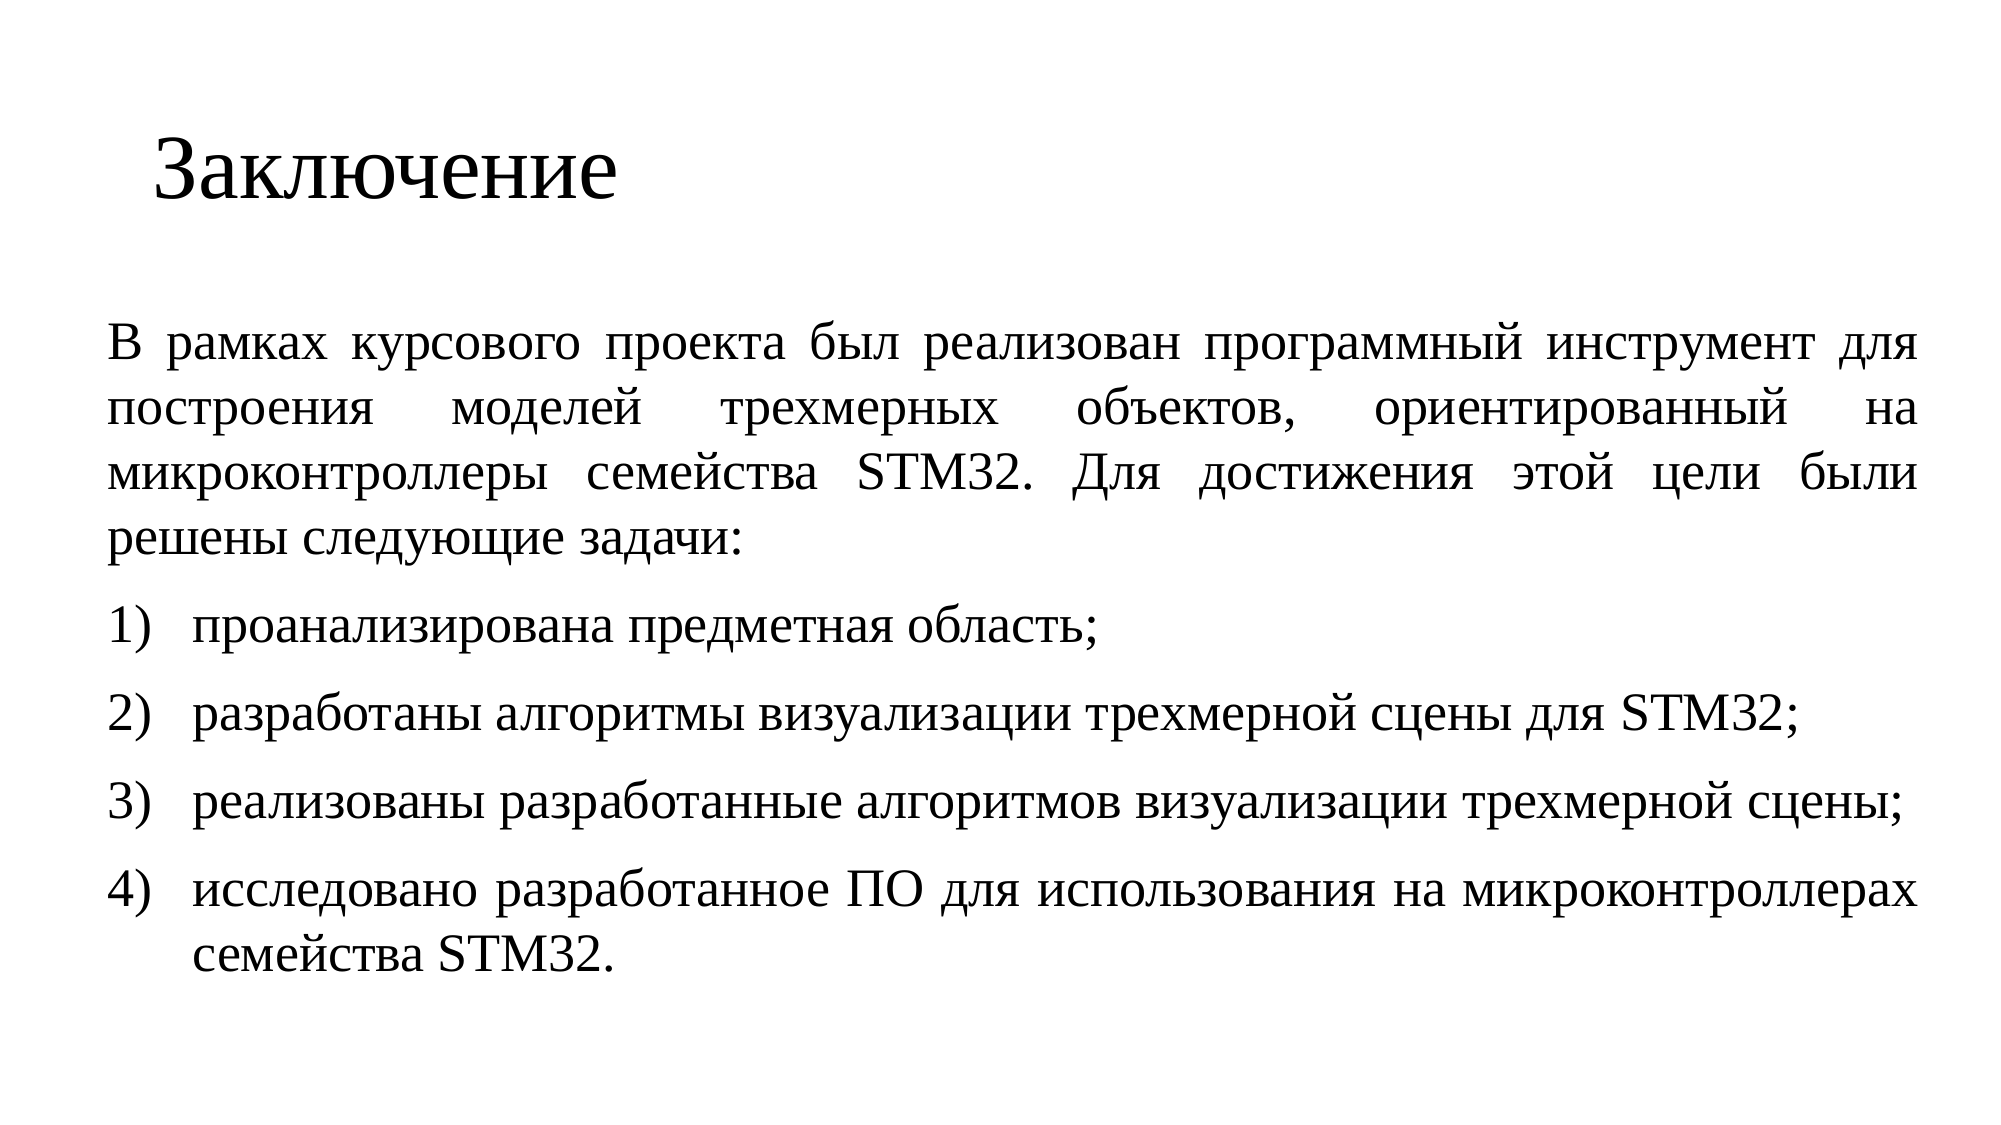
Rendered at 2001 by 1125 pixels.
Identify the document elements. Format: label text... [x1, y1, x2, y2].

title Заключение [137, 59, 1863, 278]
list В рамках курсового проекта был реализован программный инструмент для построения моделей трехмерных объектов, ориентированный на микроконтроллеры семейства STM32. Для достижения этой цели были решены следующие задачи: проанализирована предметная область; разработаны алгоритмы визуализации трехмерной сцены для STM32; реализованы разработанные алгоритмов визуализации трехмерной сцены; исследовано разработанное ПО для использования на микроконтроллерах семейства STM32. [92, 297, 1935, 1012]
